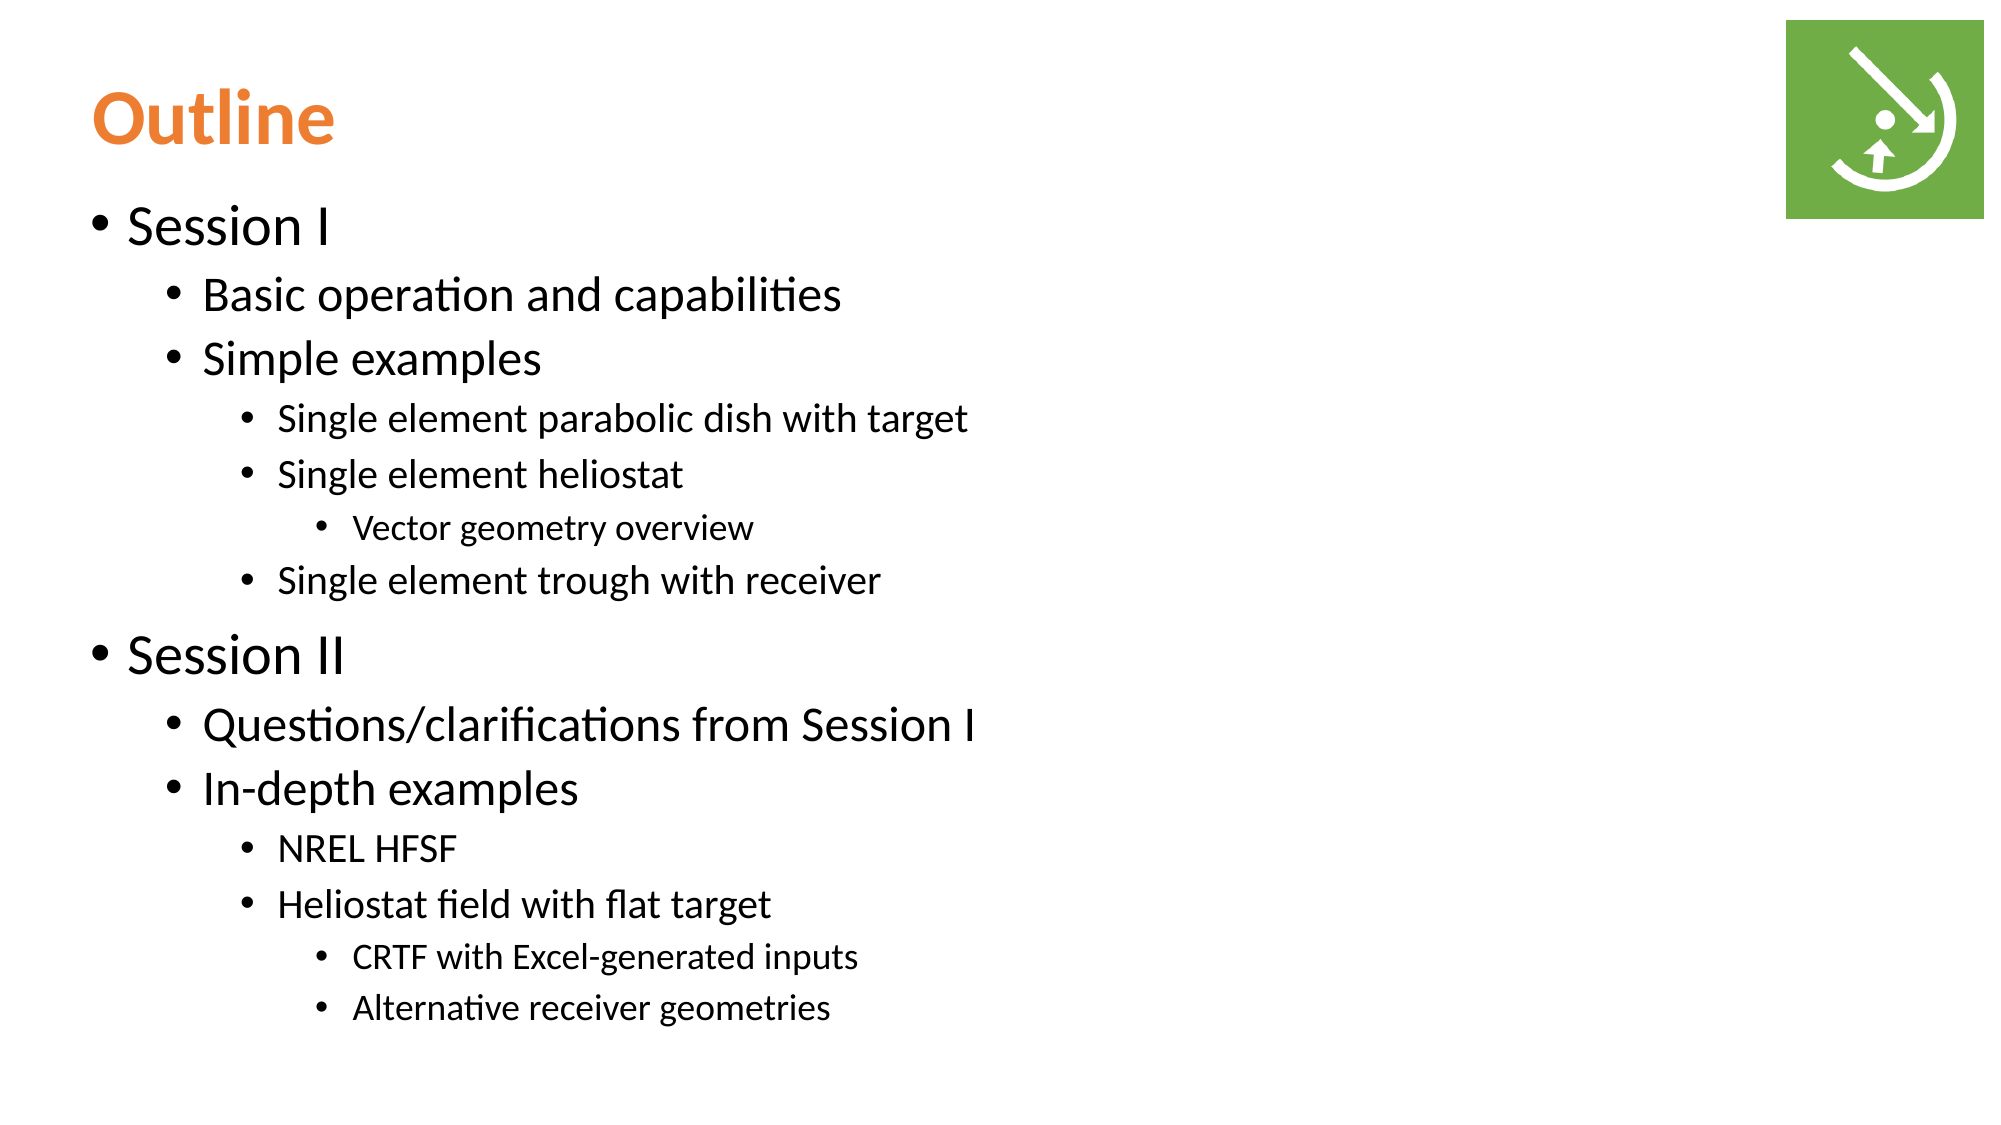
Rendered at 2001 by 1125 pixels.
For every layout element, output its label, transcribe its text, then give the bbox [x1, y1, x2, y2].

title Outline [75, 59, 1788, 166]
picture [1786, 20, 1984, 219]
list Session I Basic operation and capabilities Simple examples Single element parabolic dish with target Single element heliostat Vector geometry overview Single element trough with receiver Session II Questions/clarifications from Session I In-depth examples NREL HFSF Heliostat field with flat target CRTF with Excel-generated inputs Alternative receiver geometries [75, 187, 1925, 1043]
